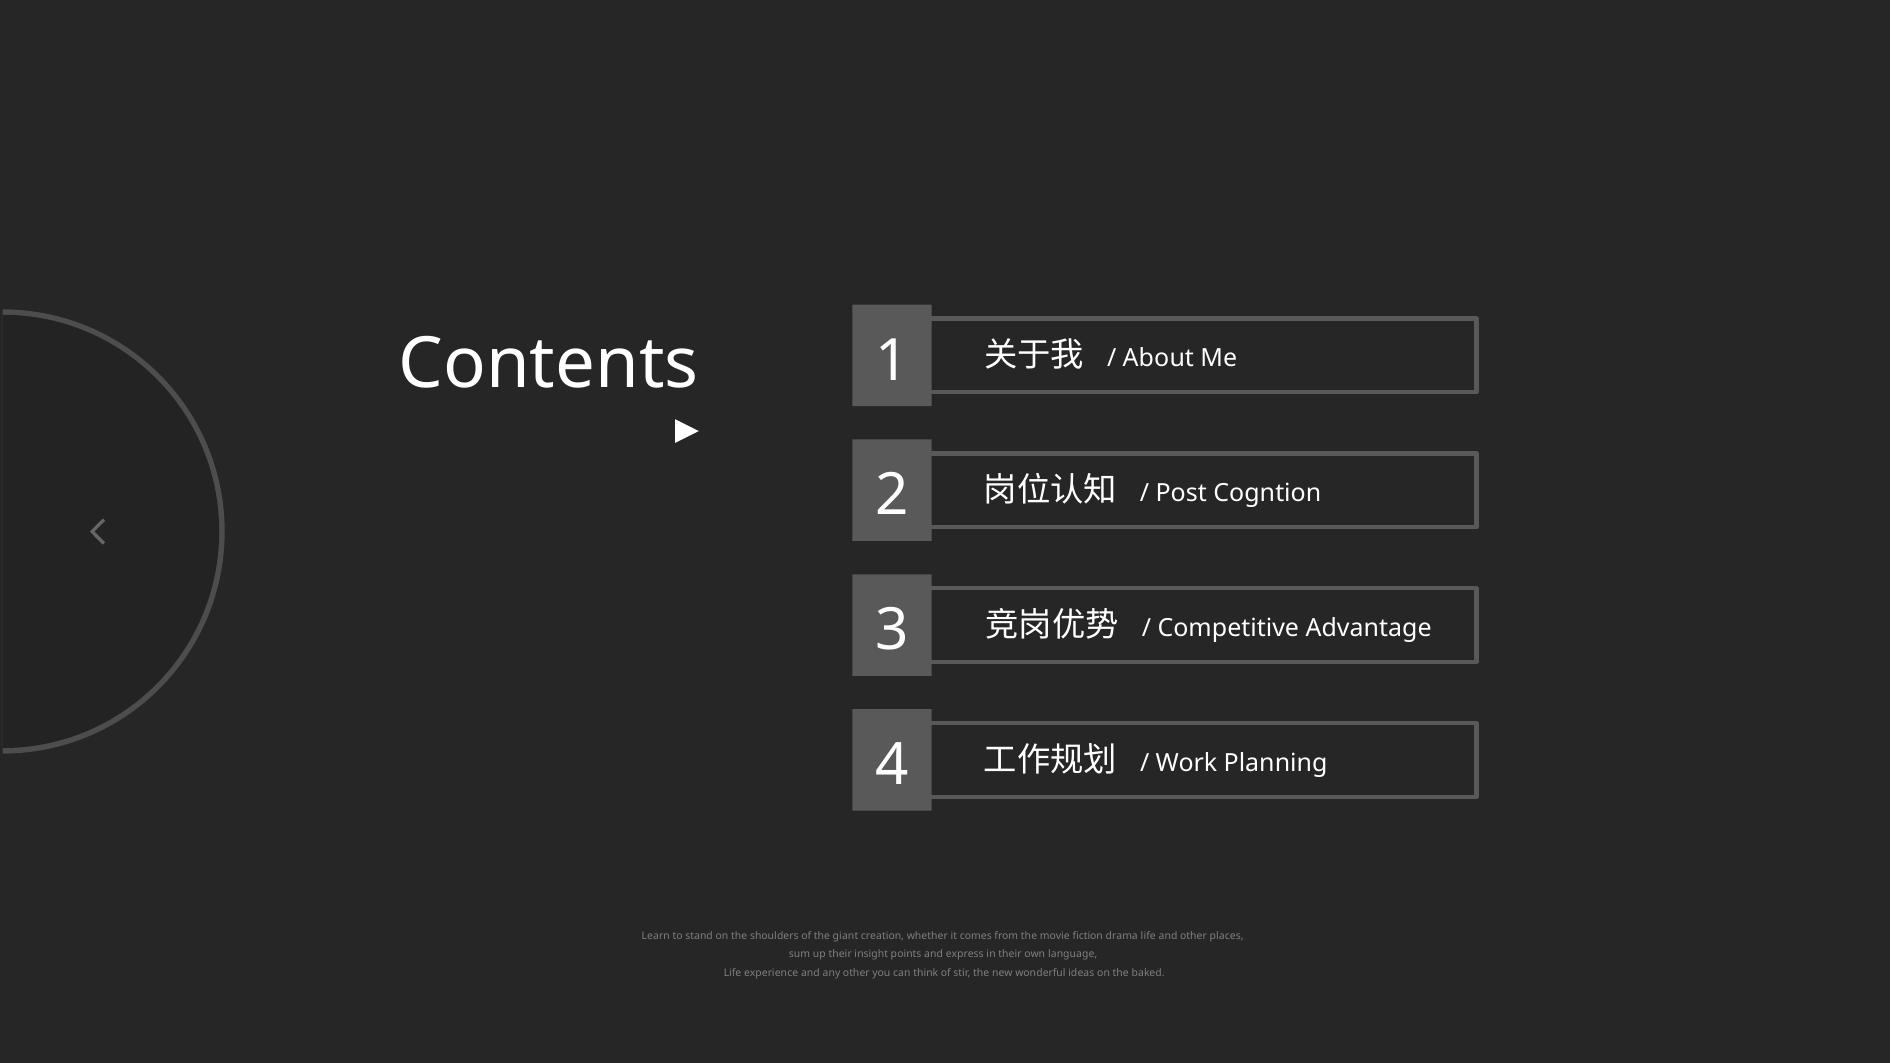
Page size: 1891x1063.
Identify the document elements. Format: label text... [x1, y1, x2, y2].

text_box Learn to stand on the shoulders of the giant creation, whether it comes from the movie fiction drama life and other places, sum up their insight points and express in their own language, Life experience and any other you can think of stir, the new wonderful ideas on the baked. [626, 915, 1264, 987]
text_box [2, 308, 226, 755]
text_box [851, 573, 1478, 677]
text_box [851, 708, 1478, 812]
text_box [851, 304, 1478, 407]
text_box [851, 438, 1478, 542]
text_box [379, 308, 719, 444]
